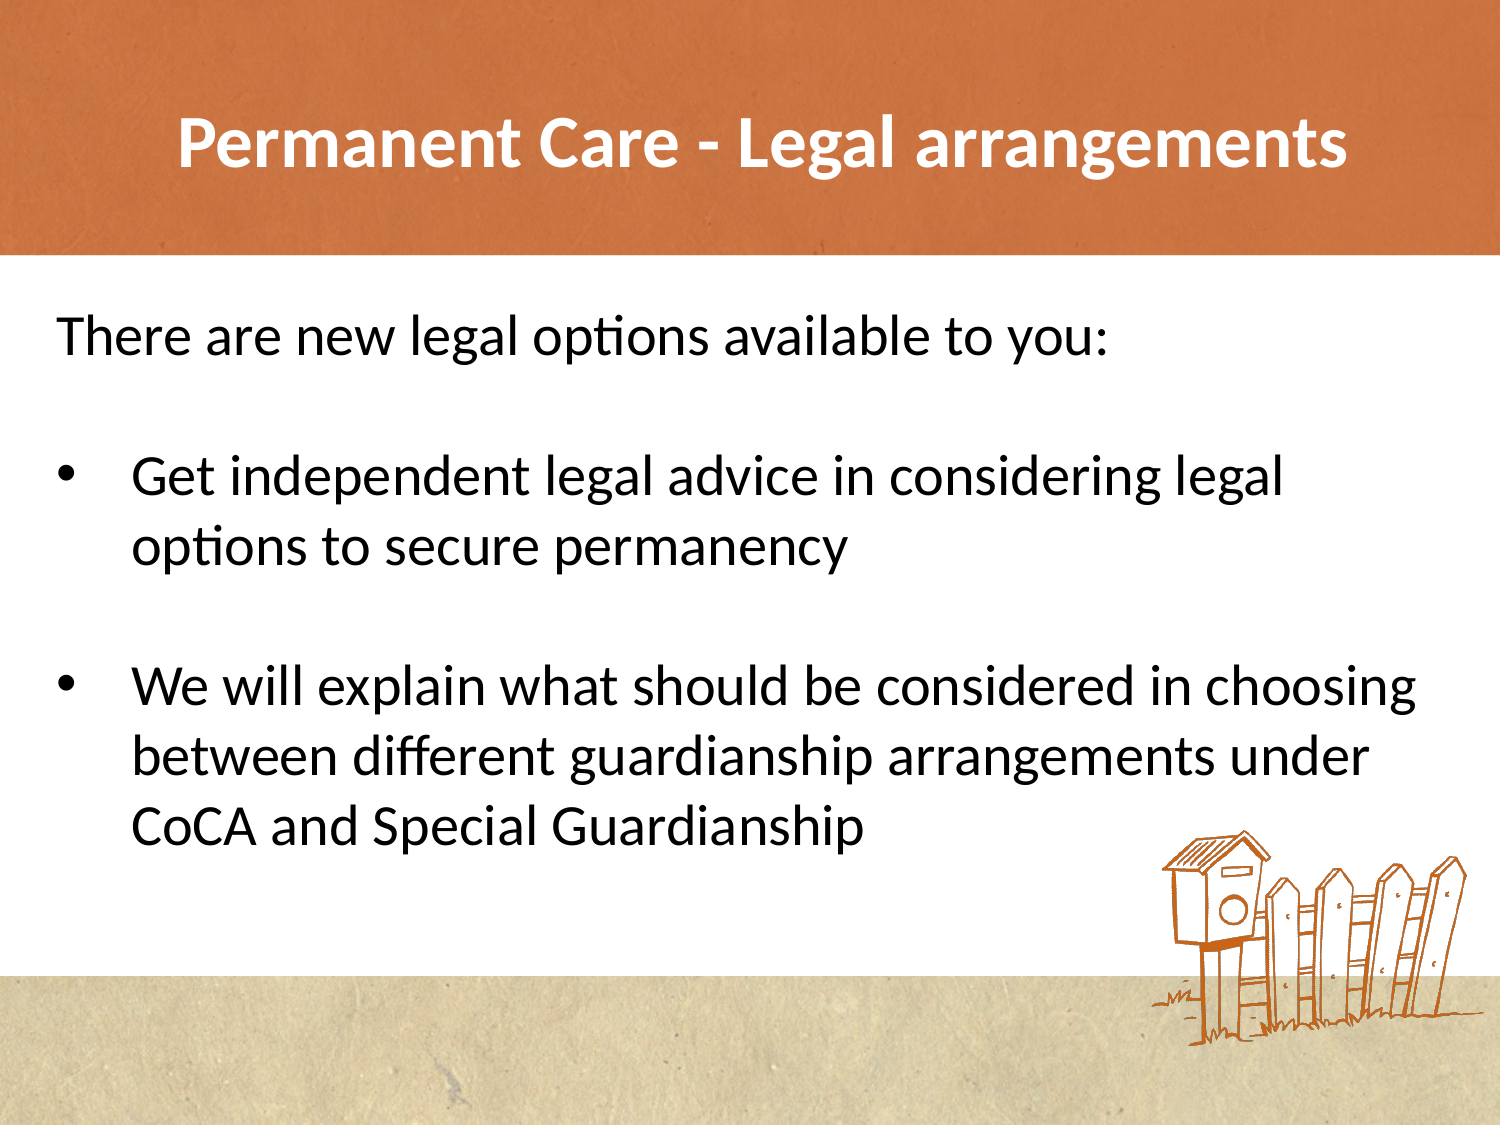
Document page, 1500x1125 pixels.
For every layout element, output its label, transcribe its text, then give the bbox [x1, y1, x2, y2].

text_box There are new legal options available to you: Get independent legal advice in considering legal options to secure permanency We will explain what should be considered in choosing between different guardianship arrangements under CoCA and Special Guardianship [41, 219, 1483, 910]
title Permanent Care - Legal arrangements [88, 54, 1439, 219]
picture [0, 830, 1500, 1125]
